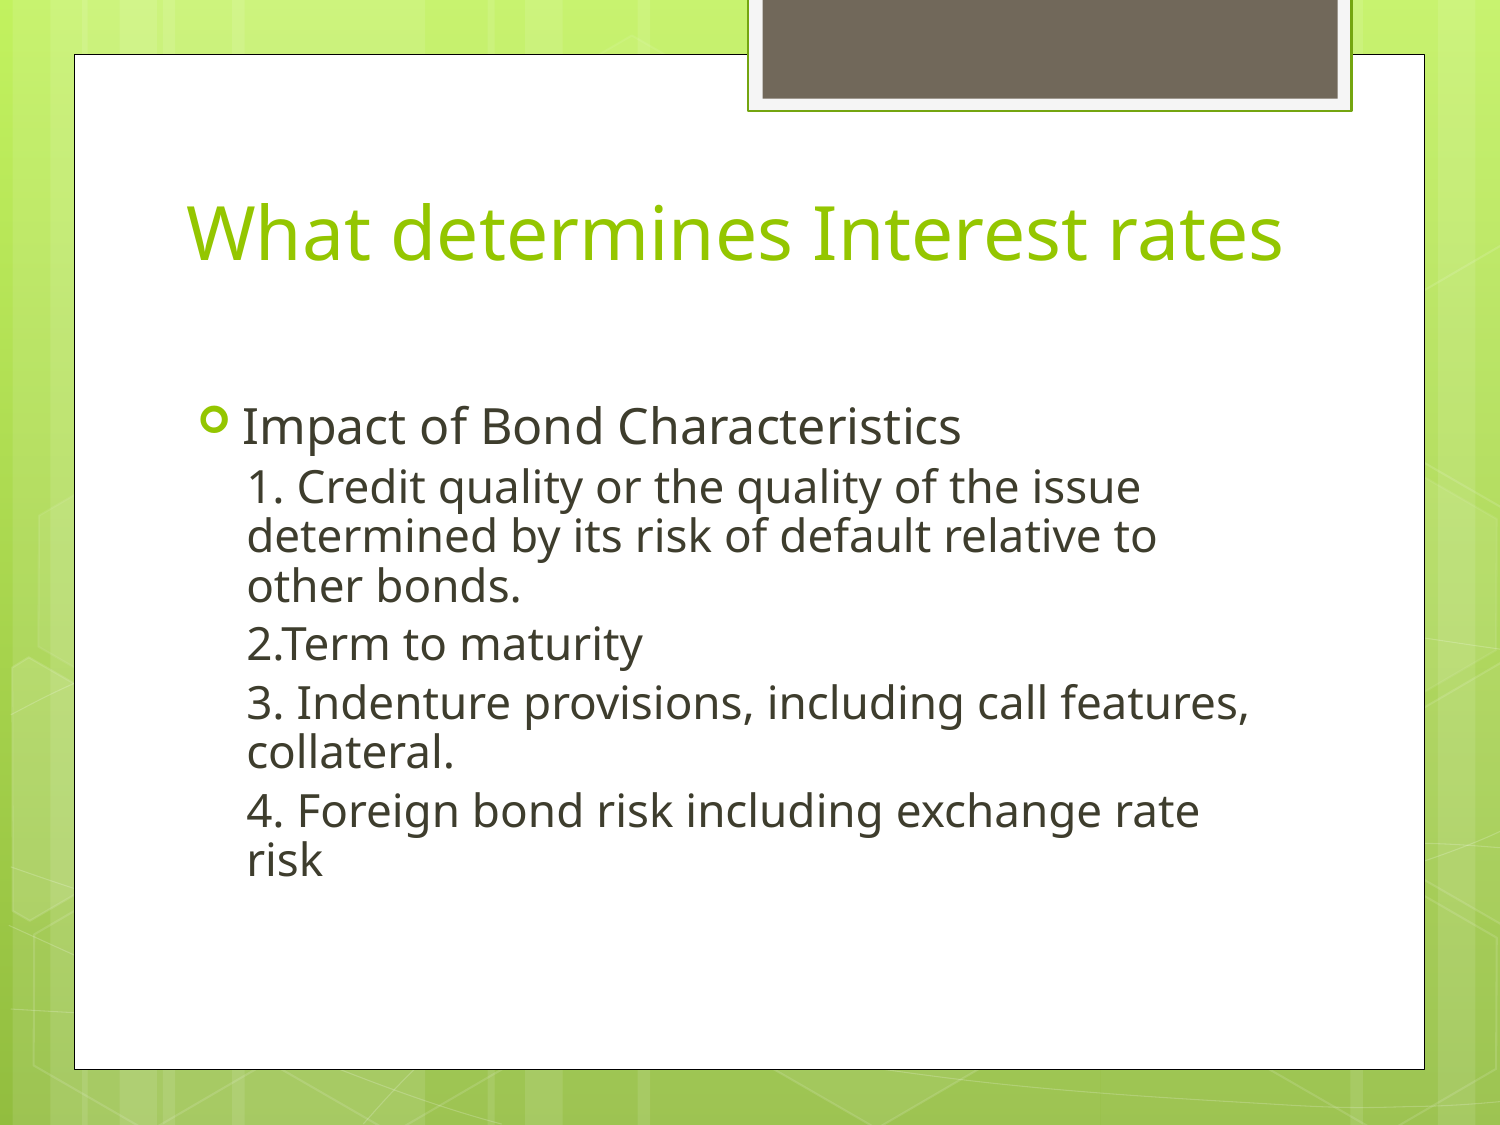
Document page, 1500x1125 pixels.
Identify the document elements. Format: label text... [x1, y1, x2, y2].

title What determines Interest rates [171, 168, 1324, 283]
list Impact of Bond Characteristics 1. Credit quality or the quality of the issue determined by its risk of default relative to other bonds. 2.Term to maturity 3. Indenture provisions, including call features, collateral. 4. Foreign bond risk including exchange rate risk [171, 381, 1283, 957]
